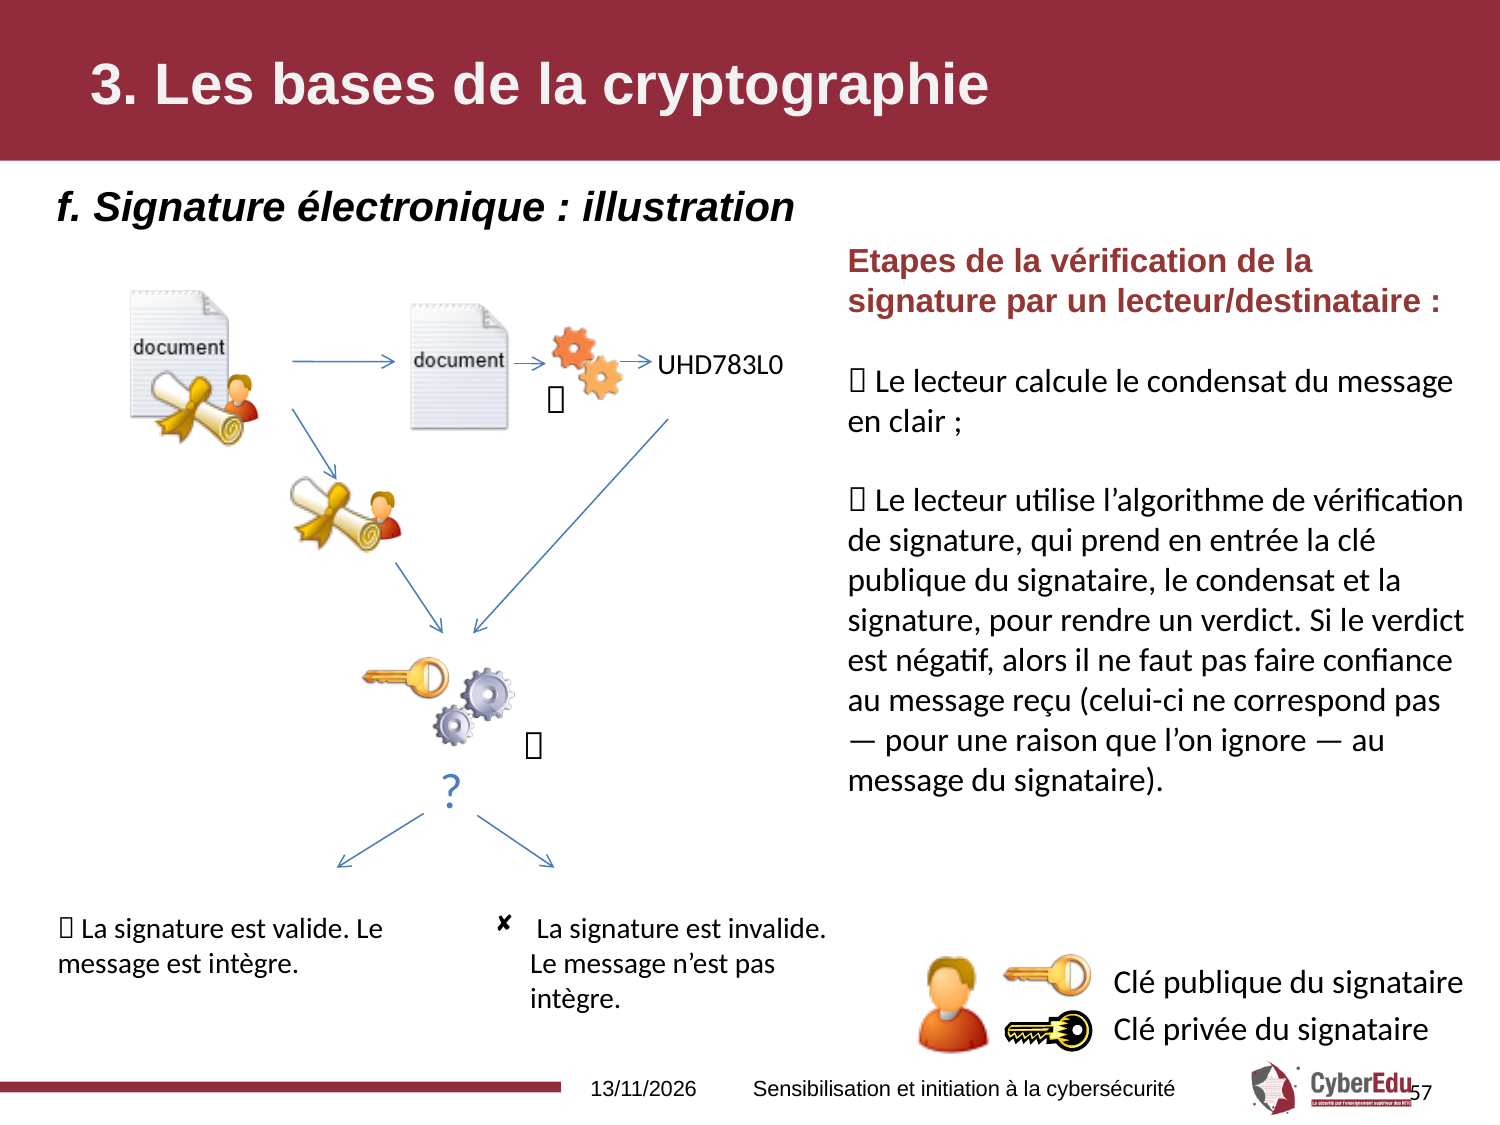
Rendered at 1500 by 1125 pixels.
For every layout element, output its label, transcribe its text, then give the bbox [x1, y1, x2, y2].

picture [550, 325, 625, 400]
picture [903, 928, 1096, 1056]
picture [289, 467, 410, 563]
text_box Clé publique du signataire [1098, 952, 1483, 999]
picture [395, 302, 525, 432]
text_box  [530, 371, 583, 417]
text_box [292, 408, 337, 466]
picture [360, 631, 516, 750]
title 3. Les bases de la cryptographie [75, 1, 1425, 161]
text_box  La signature est valide. Le message est intègre. [42, 901, 415, 987]
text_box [336, 813, 424, 868]
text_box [395, 562, 444, 634]
text_box ? [424, 751, 478, 827]
picture [1246, 1060, 1412, 1115]
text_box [477, 815, 555, 868]
text_box  [507, 714, 561, 775]
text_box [129, 290, 266, 457]
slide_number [561, 1057, 727, 1118]
text_box Etapes de la vérification de la signature par un lecteur/destinataire :  Le lecteur calcule le condensat du message en clair ;  Le lecteur utilise l’algorithme de vérification de signature, qui prend en entrée la clé publique du signataire, le condensat et la signature, pour rendre un verdict. Si le verdict est négatif, alors il ne faut pas faire confiance au message reçu (celui-ci ne correspond pas — pour une raison que l’on ignore — au message du signataire). [832, 231, 1483, 806]
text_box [472, 418, 669, 634]
text_box La signature est invalide. Le message n’est pas intègre. [480, 901, 857, 1022]
text_box Clé privée du signataire [1098, 999, 1483, 1055]
text_box f. Signature électronique : illustration [41, 172, 1471, 268]
text_box UHD783L0 [642, 338, 799, 388]
footer Sensibilisation et initiation à la cybersécurité [738, 1057, 1236, 1118]
